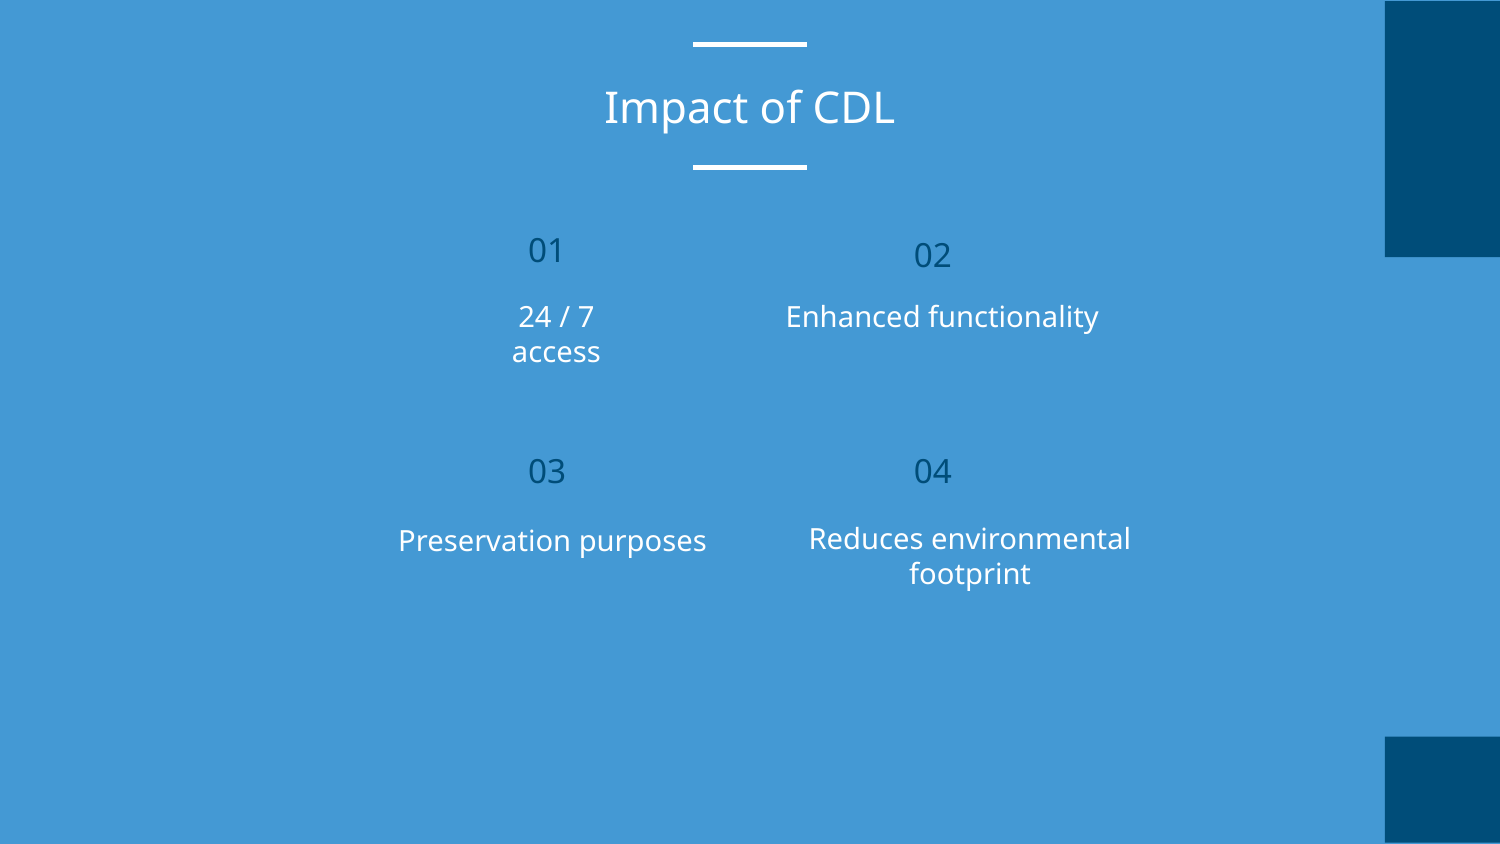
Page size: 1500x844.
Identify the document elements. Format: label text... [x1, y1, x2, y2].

subtitle 24 / 7 access [449, 282, 645, 365]
title 04 [738, 448, 1128, 506]
subtitle Enhanced functionality [728, 282, 1138, 365]
title 01 [490, 232, 604, 282]
subtitle Reduces environmental footprint [748, 505, 1173, 630]
title Impact of CDL [169, 23, 1331, 148]
subtitle Preservation purposes [327, 507, 748, 588]
title 03 [352, 448, 738, 506]
title 02 [749, 232, 1117, 282]
